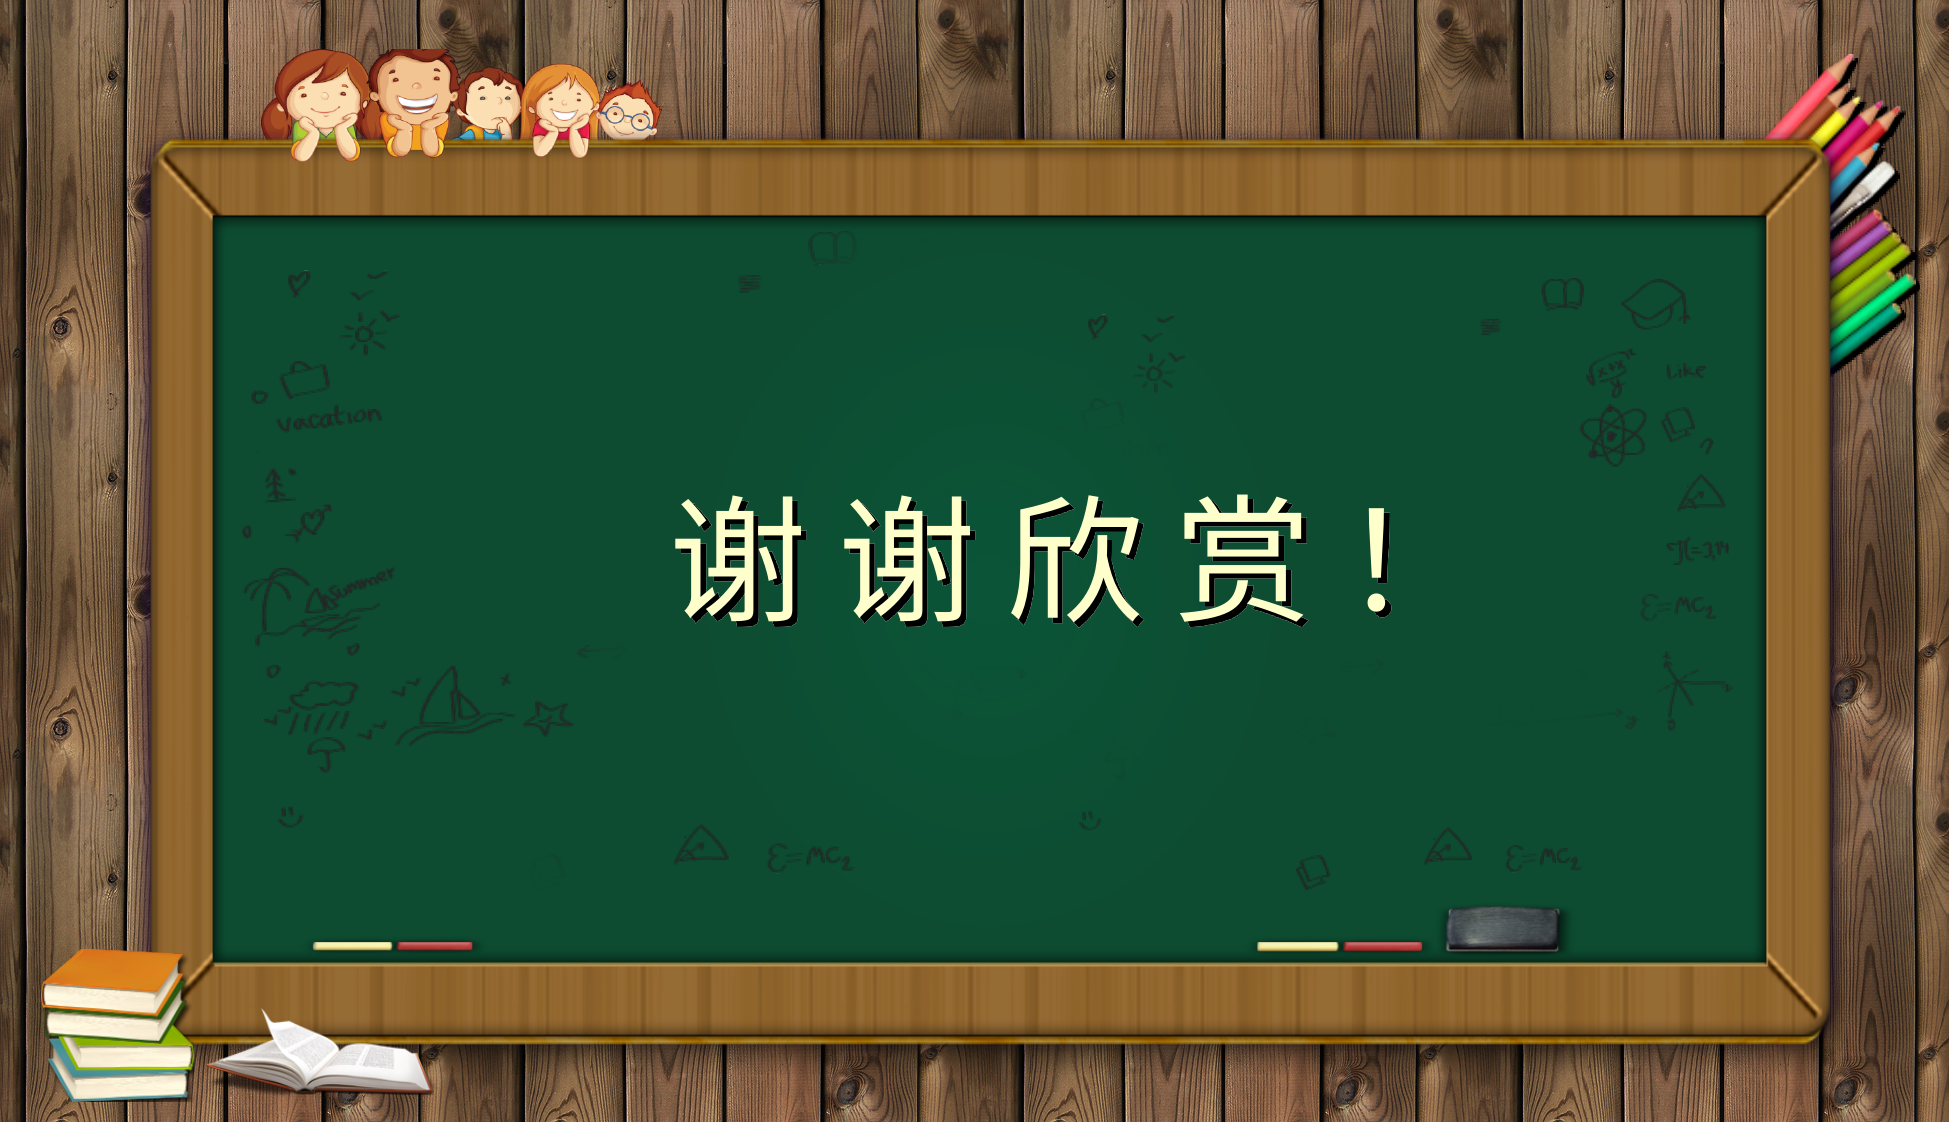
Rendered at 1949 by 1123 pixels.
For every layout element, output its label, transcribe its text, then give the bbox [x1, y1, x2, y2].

picture [0, 0, 1949, 1122]
text_box 谢 谢 欣 赏 ！ [560, 466, 1684, 647]
